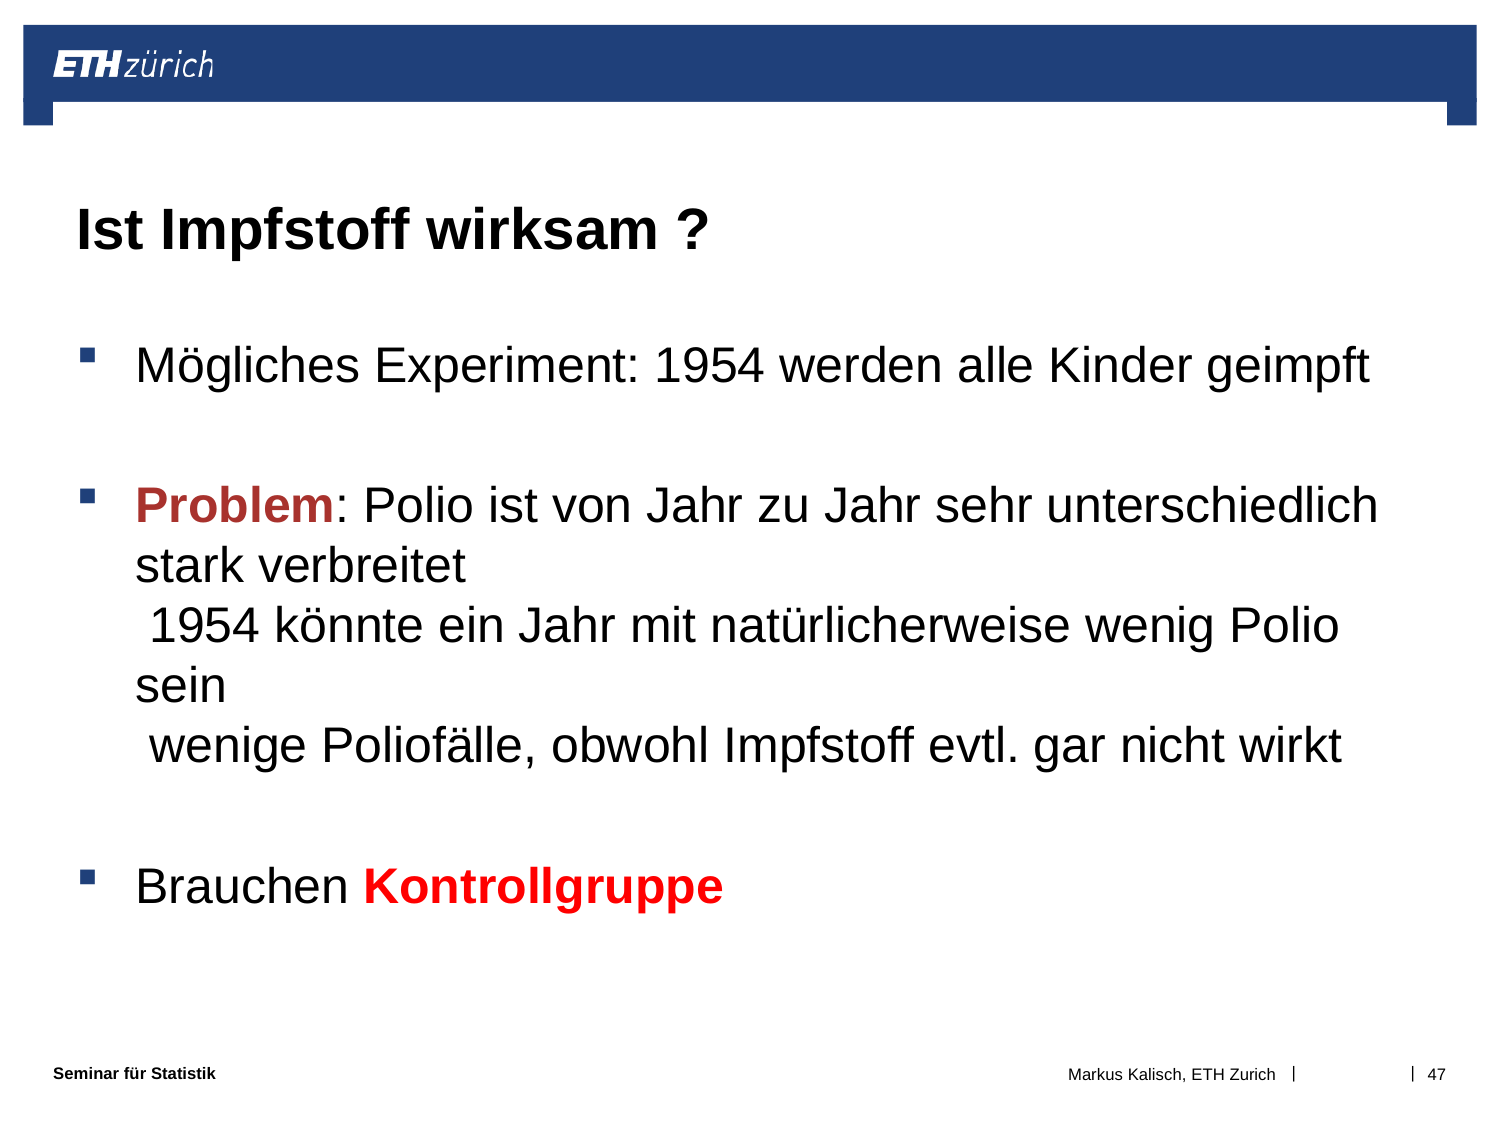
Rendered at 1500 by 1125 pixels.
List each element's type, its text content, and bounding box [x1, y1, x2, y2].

footer Markus Kalisch, ETH Zurich [750, 1034, 1277, 1112]
title Ist Impfstoff wirksam ? [53, 101, 1447, 262]
slide_number 47 [1415, 1034, 1459, 1112]
